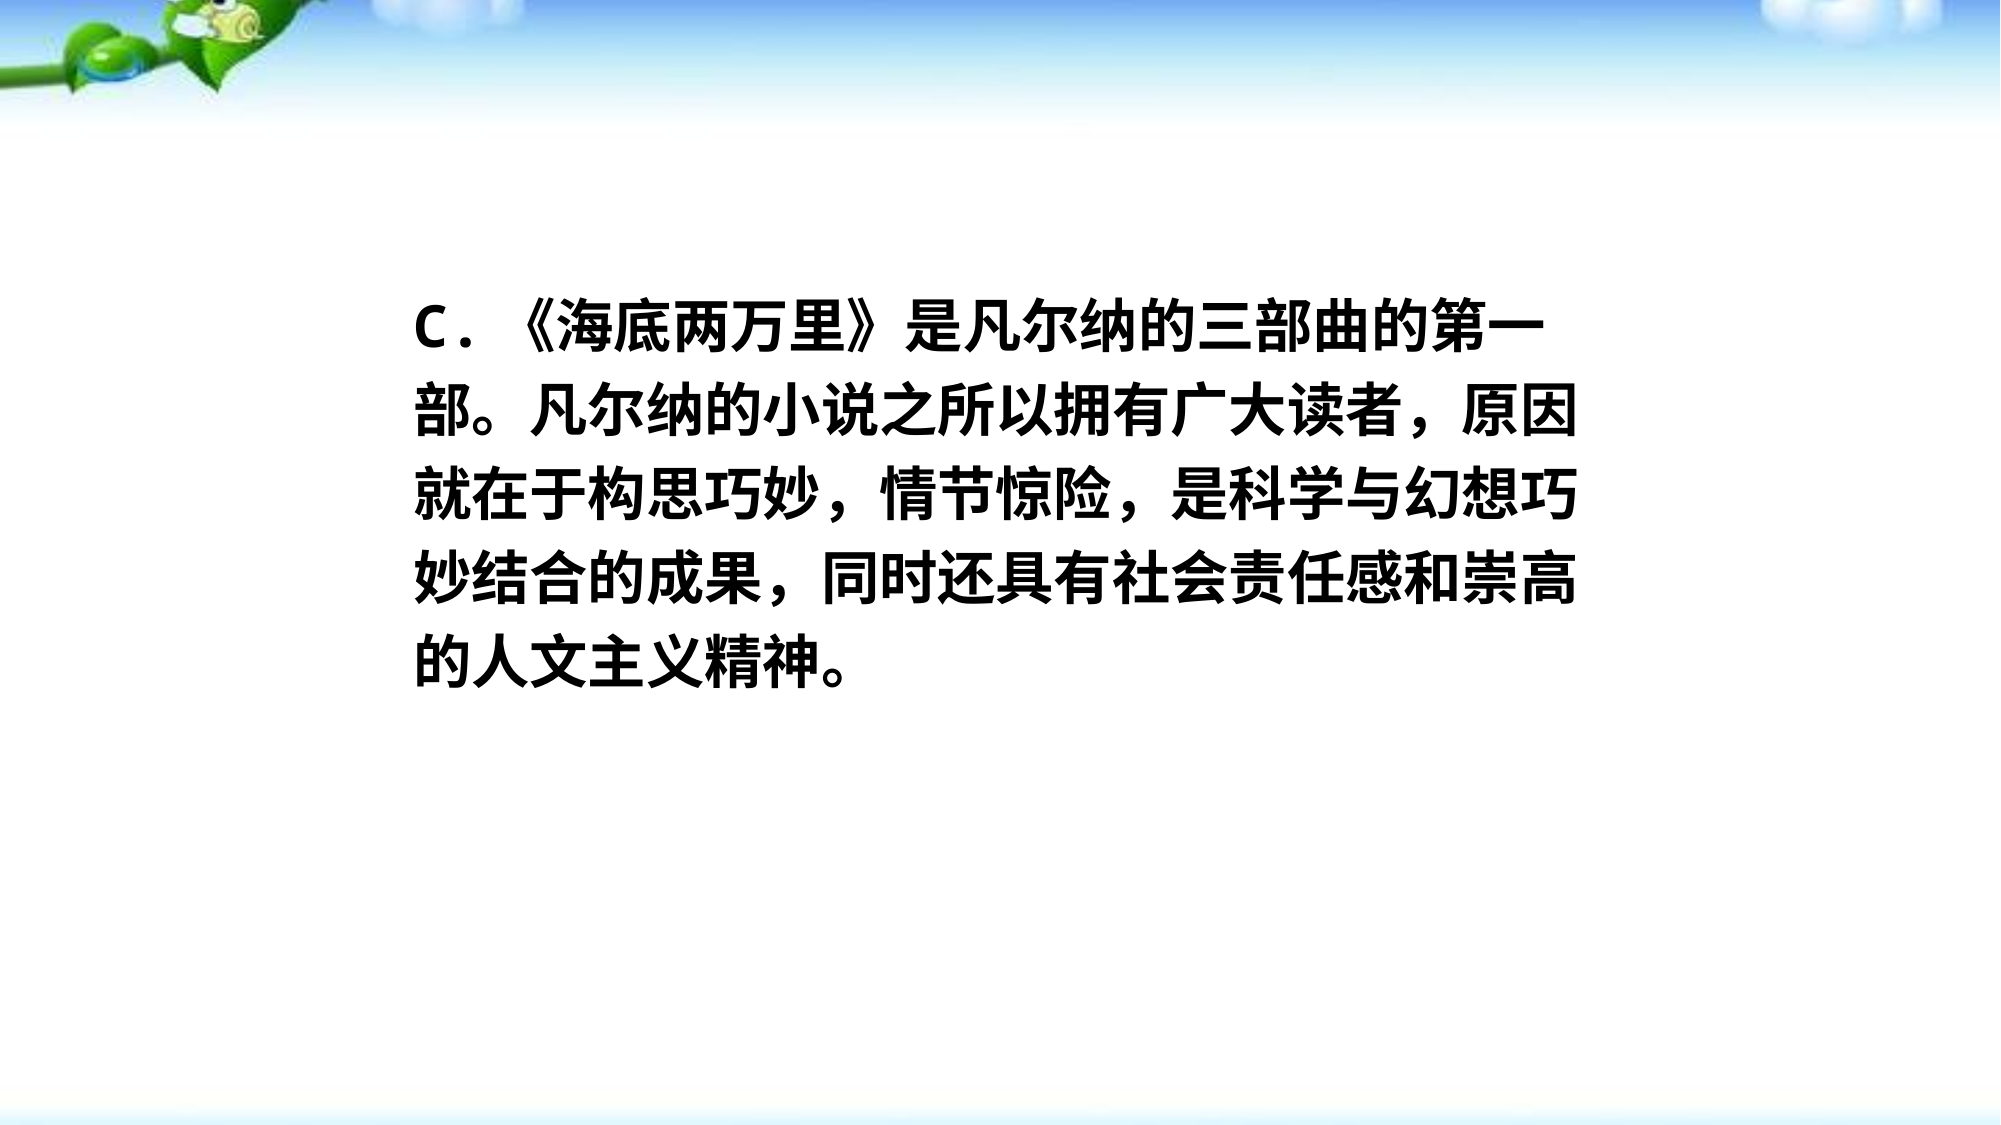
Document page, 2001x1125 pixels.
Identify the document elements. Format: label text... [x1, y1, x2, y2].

text_box C.《海底两万里》是凡尔纳的三部曲的第一部。凡尔纳的小说之所以拥有广大读者，原因就在于构思巧妙，情节惊险，是科学与幻想巧妙结合的成果，同时还具有社会责任感和崇高的人文主义精神。 [398, 267, 1604, 703]
picture [0, 0, 2001, 1125]
